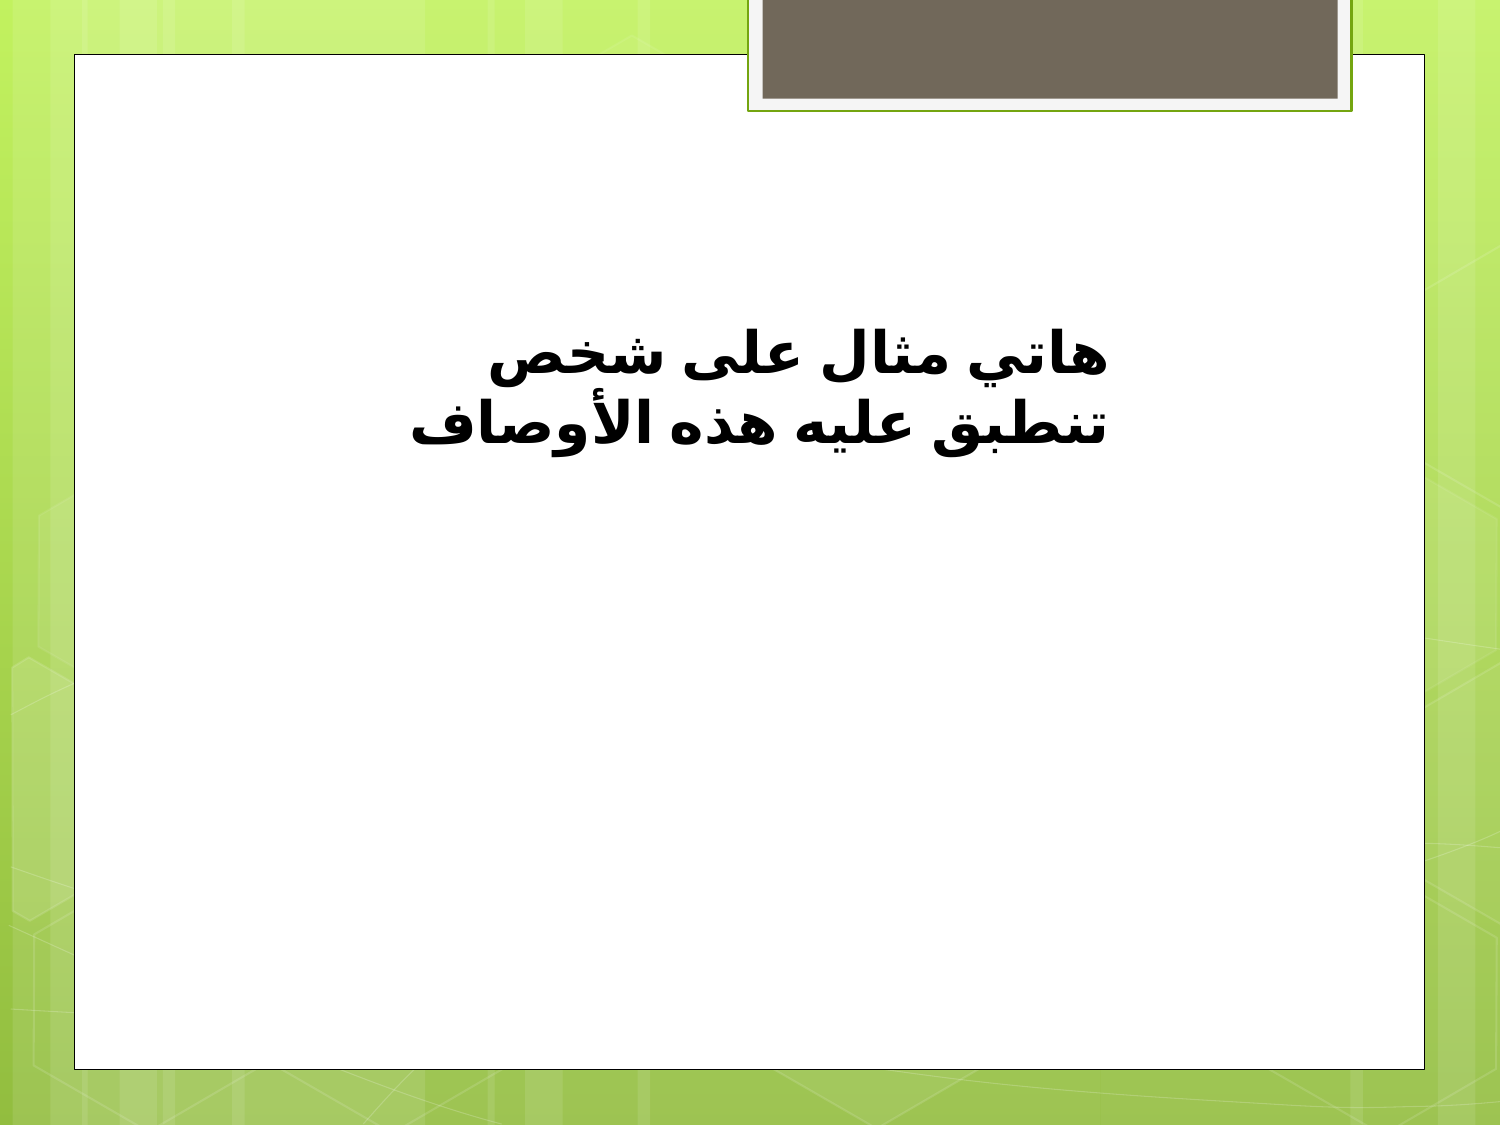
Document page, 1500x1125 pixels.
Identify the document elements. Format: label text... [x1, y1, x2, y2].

text_box هاتي مثال على شخص تنطبق عليه هذه الأوصاف [374, 307, 1125, 463]
